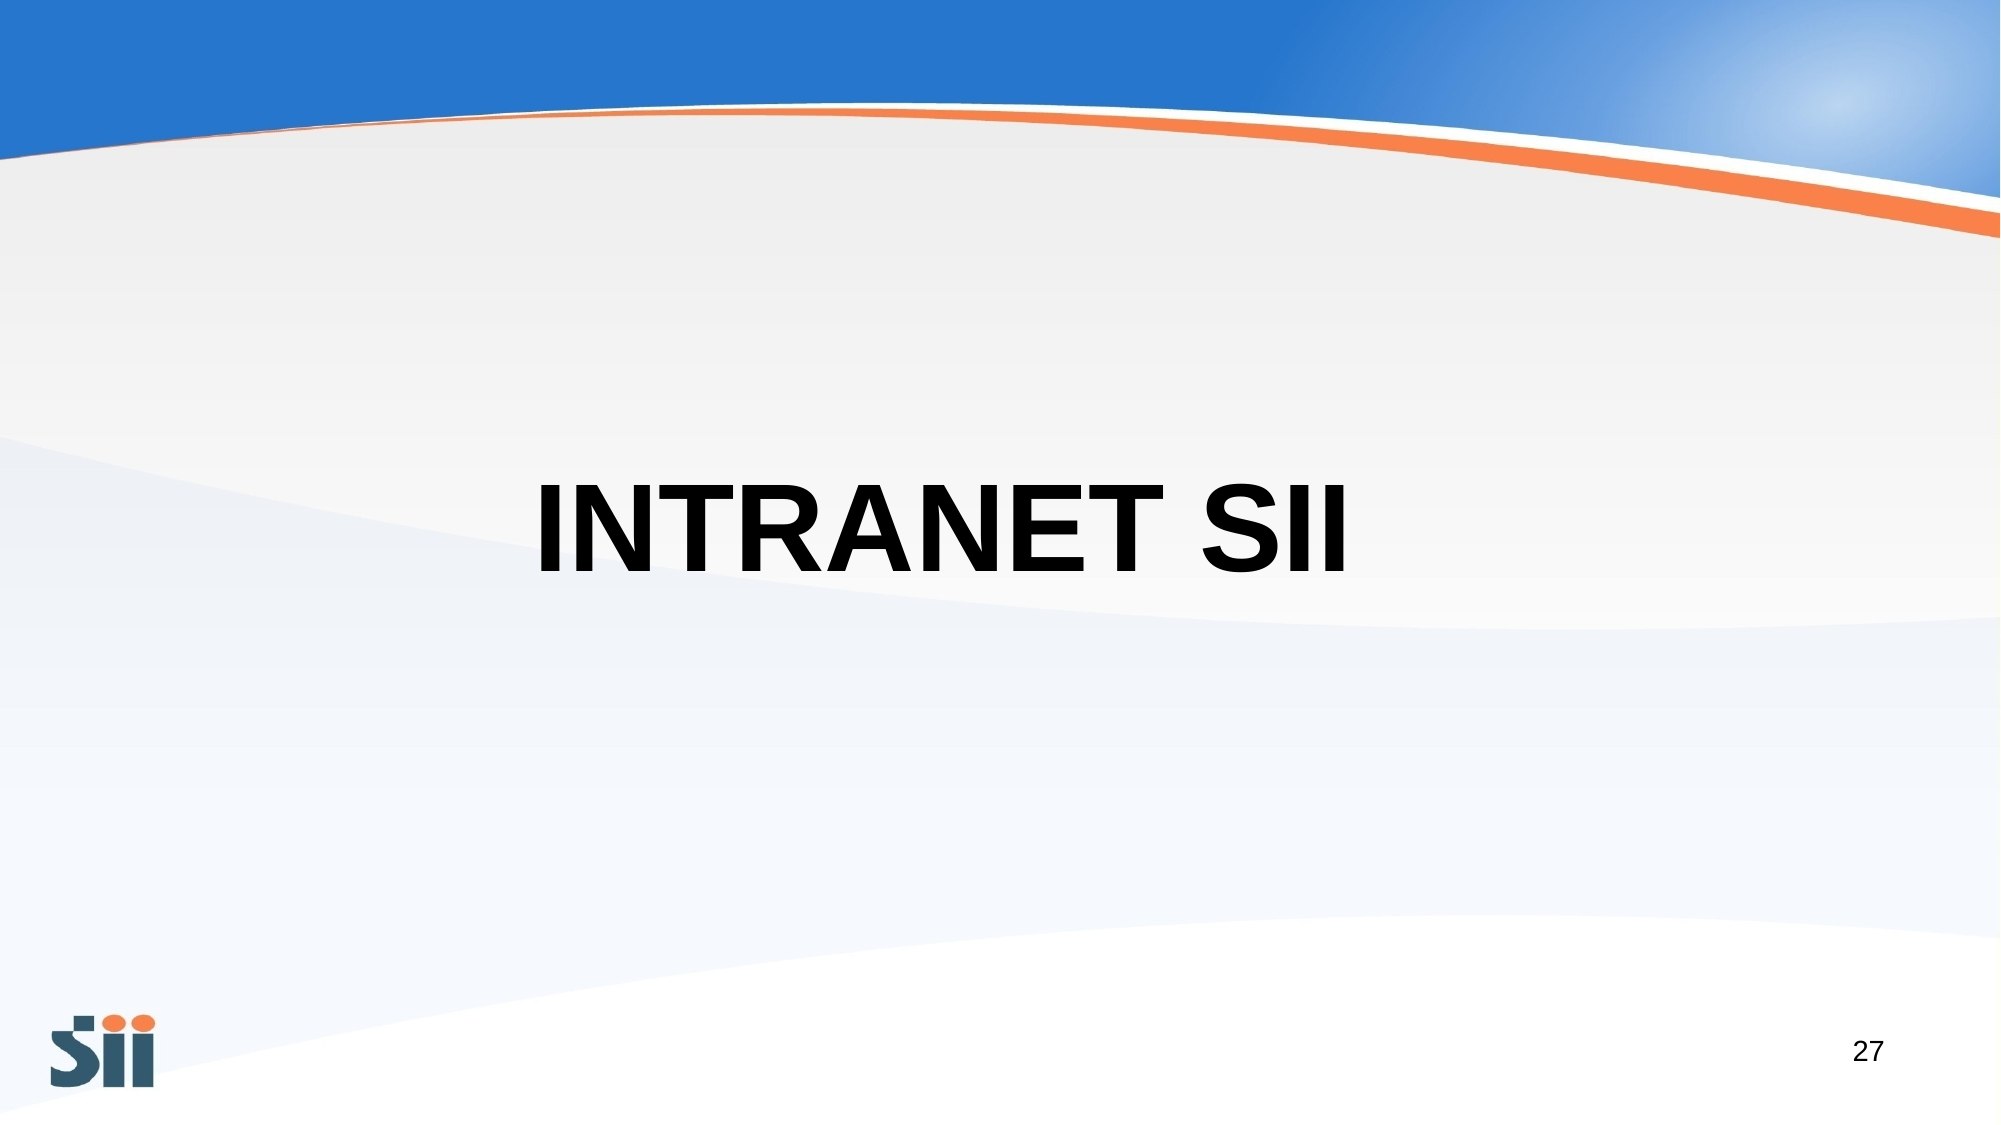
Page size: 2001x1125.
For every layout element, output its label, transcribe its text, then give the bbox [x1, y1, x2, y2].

text_box INTRANET SII [518, 439, 1434, 605]
picture [0, 0, 2001, 1125]
slide_number 27 [1433, 1024, 1901, 1103]
